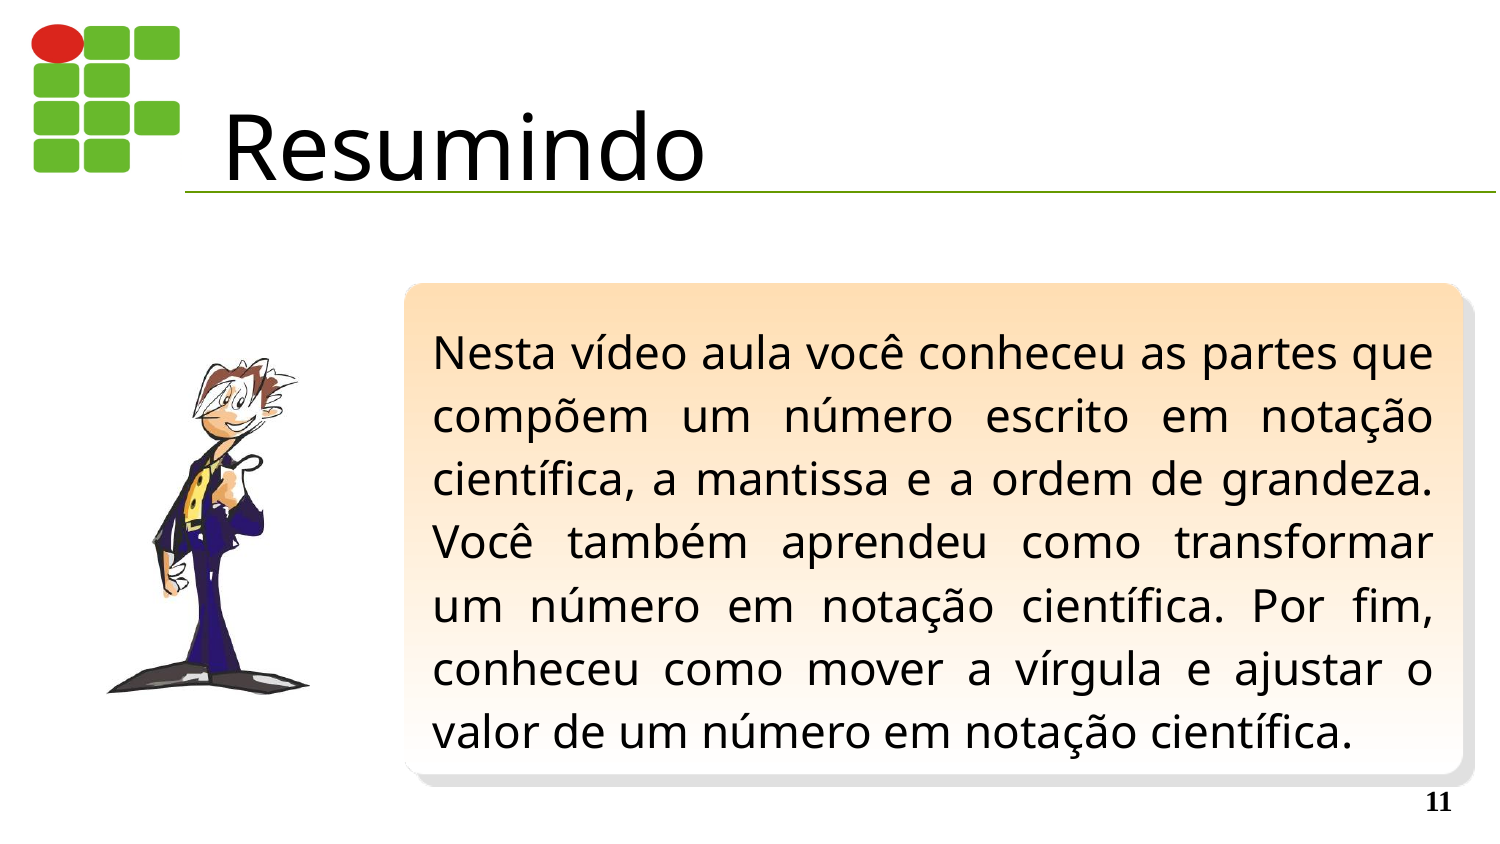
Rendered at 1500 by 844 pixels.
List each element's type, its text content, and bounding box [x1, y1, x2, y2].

text_box ‹#› [1155, 795, 1468, 825]
picture [404, 283, 1476, 787]
title Resumindo [206, 26, 1468, 207]
picture [106, 357, 310, 695]
picture [29, 23, 182, 174]
